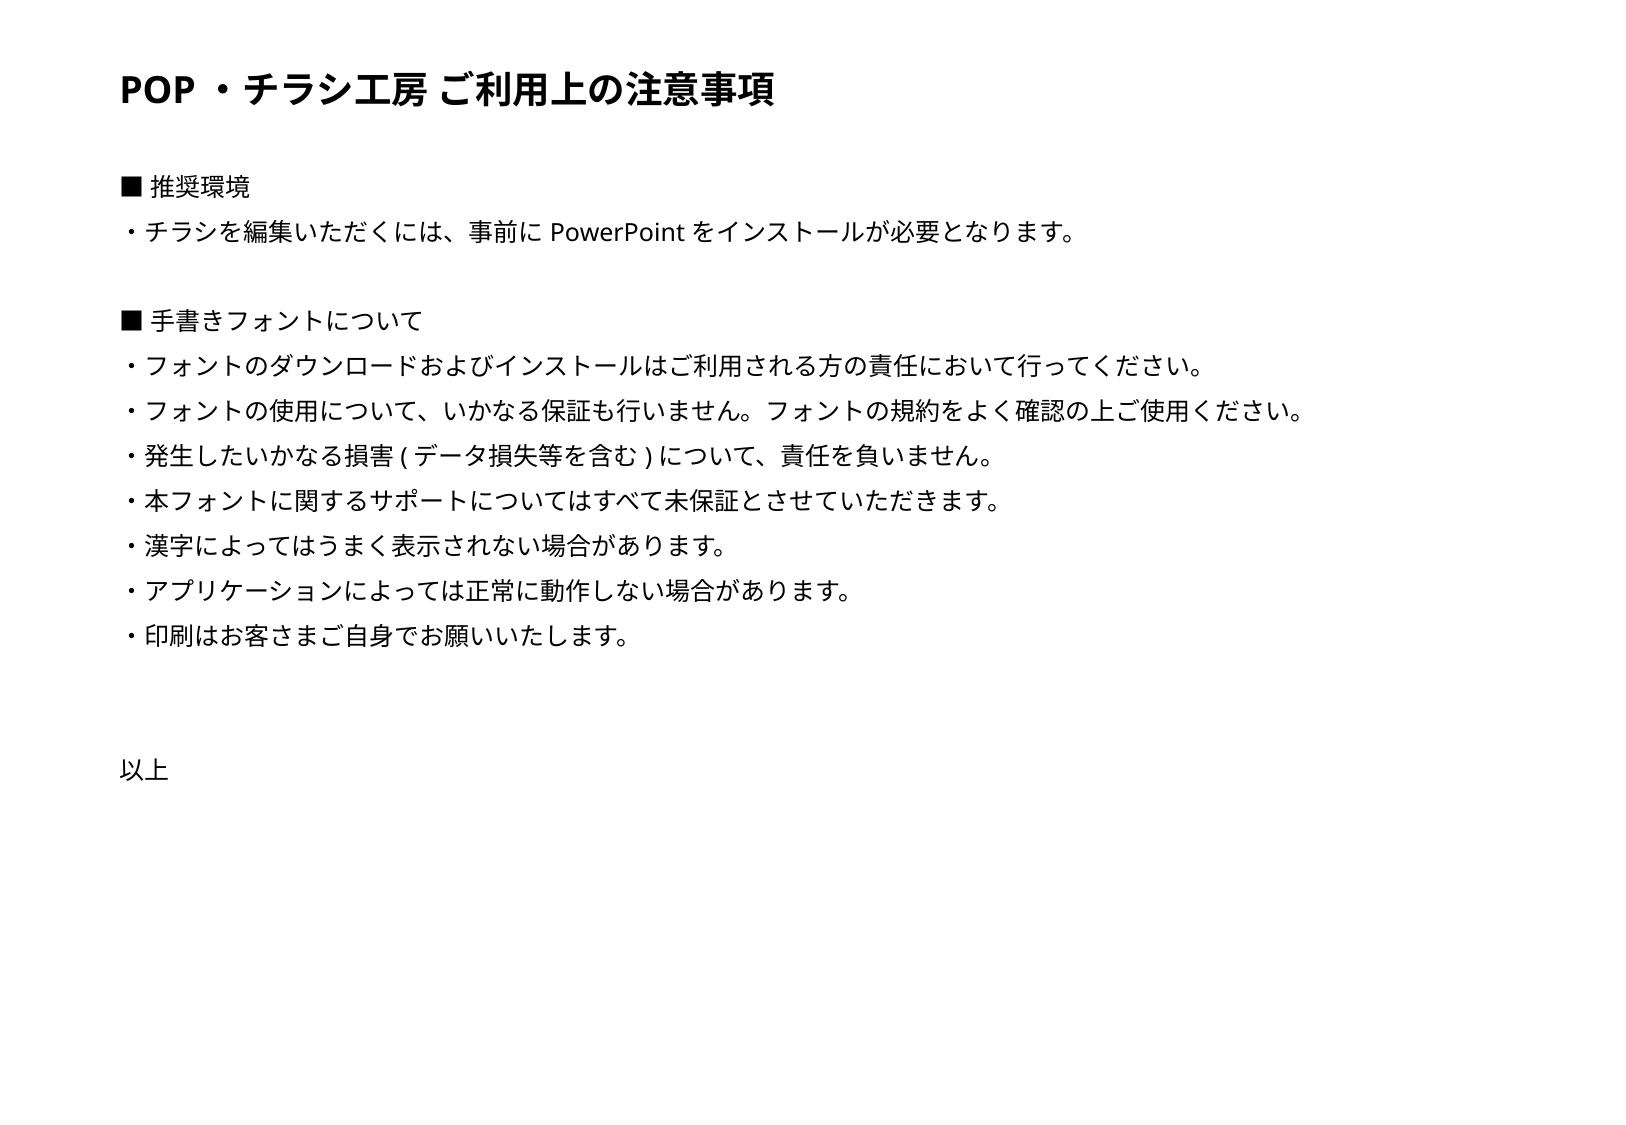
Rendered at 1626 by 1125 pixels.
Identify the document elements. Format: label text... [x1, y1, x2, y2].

text_box POP・チラシ工房 ご利用上の注意事項 ■推奨環境 ・チラシを編集いただくには、事前にPowerPointをインストールが必要となります。 ■手書きフォントについて ・フォントのダウンロードおよびインストールはご利用される方の責任において行ってください。 ・フォントの使用について、いかなる保証も行いません。フォントの規約をよく確認の上ご使用ください。 ・発生したいかなる損害(データ損失等を含む)について、責任を負いません。 ・本フォントに関するサポートについてはすべて未保証とさせていただきます。 ・漢字によってはうまく表示されない場合があります。 ・アプリケーションによっては正常に動作しない場合があります。 ・印刷はお客さまご自身でお願いいたします。 以上 [104, 36, 1360, 595]
